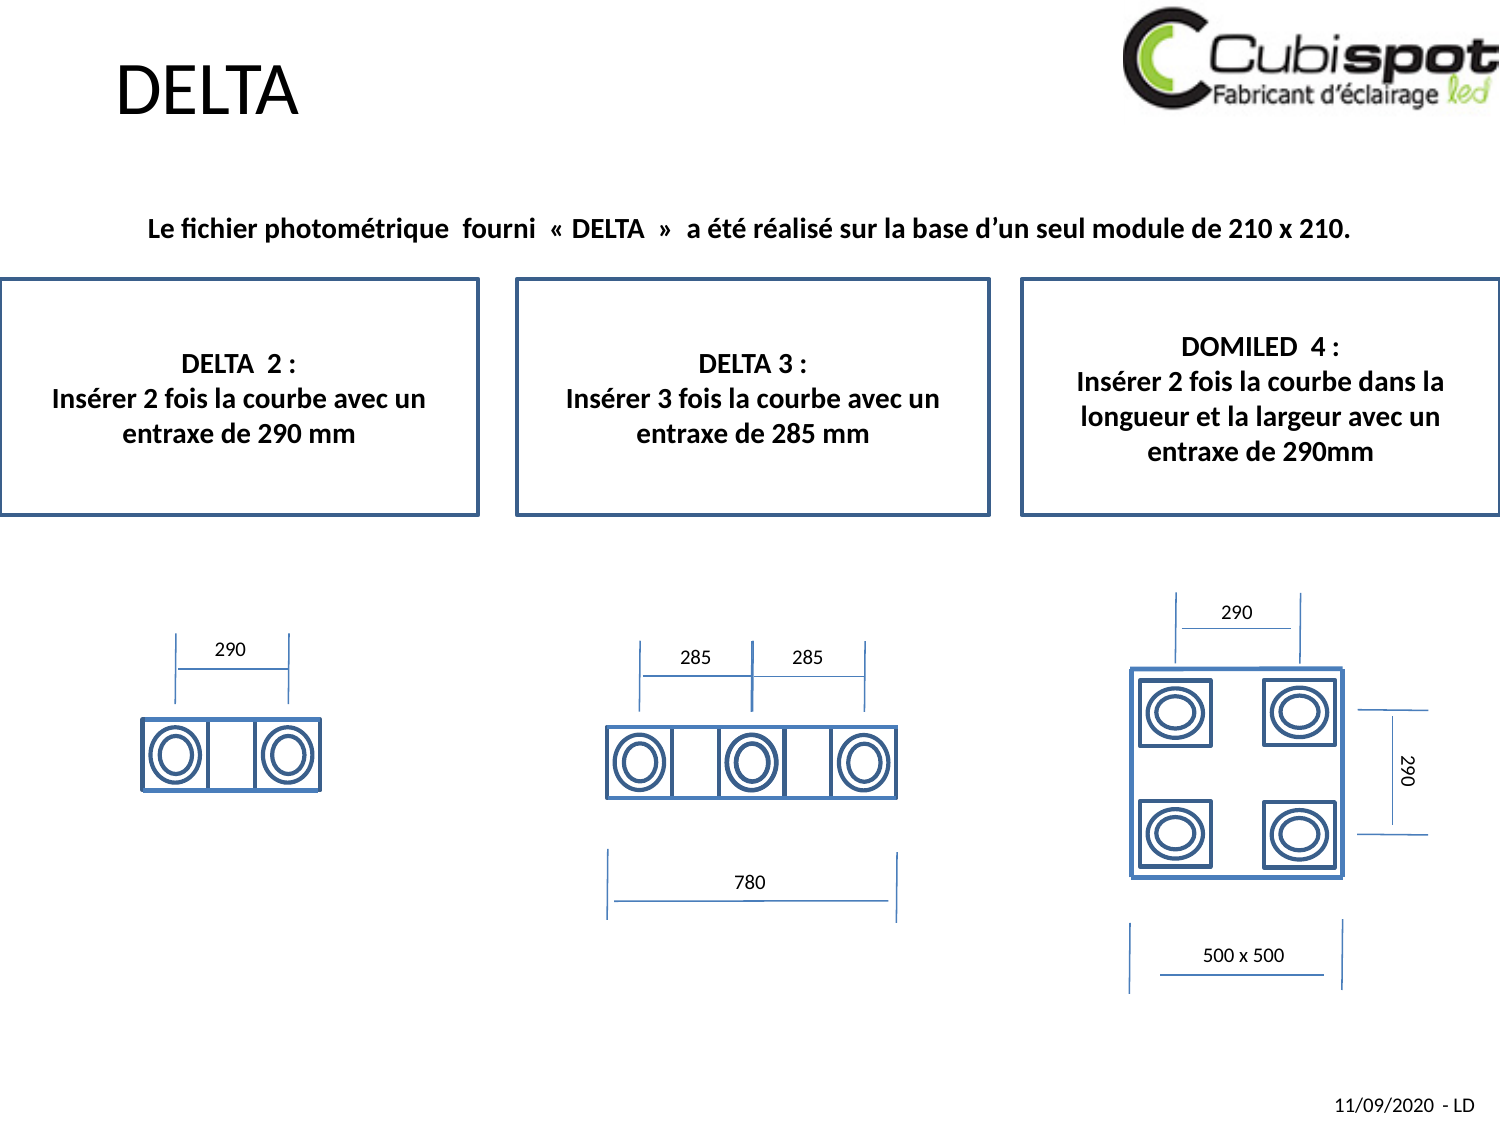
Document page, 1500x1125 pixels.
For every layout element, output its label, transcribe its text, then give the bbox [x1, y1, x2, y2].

text_box 11/09/2020 - LD [1311, 1072, 1492, 1124]
picture [1123, 0, 1500, 126]
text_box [1142, 677, 1209, 749]
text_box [1142, 798, 1209, 870]
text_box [1266, 799, 1333, 871]
text_box 285 [777, 636, 839, 675]
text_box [1175, 590, 1301, 664]
subtitle Le fichier photométrique fourni « DELTA » a été réalisé sur la base d’un seul module de 210 x 210. [0, 160, 1500, 504]
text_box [606, 734, 673, 798]
text_box 290 [199, 628, 261, 668]
text_box DELTA 3 : Insérer 3 fois la courbe avec un entraxe de 285 mm [515, 277, 991, 517]
text_box 500 x 500 [1188, 934, 1300, 974]
text_box 285 [665, 635, 727, 675]
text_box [1266, 676, 1333, 748]
title DELTA [100, 30, 1376, 138]
text_box DELTA 2 : Insérer 2 fois la courbe avec un entraxe de 290 mm [0, 277, 480, 517]
text_box DOMILED 4 : Insérer 2 fois la courbe dans la longueur et la largeur avec un entraxe de 290mm [1020, 277, 1500, 517]
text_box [830, 735, 897, 797]
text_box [1330, 735, 1457, 809]
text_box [718, 736, 785, 796]
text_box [142, 719, 209, 790]
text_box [254, 727, 321, 791]
text_box 780 [719, 860, 781, 899]
